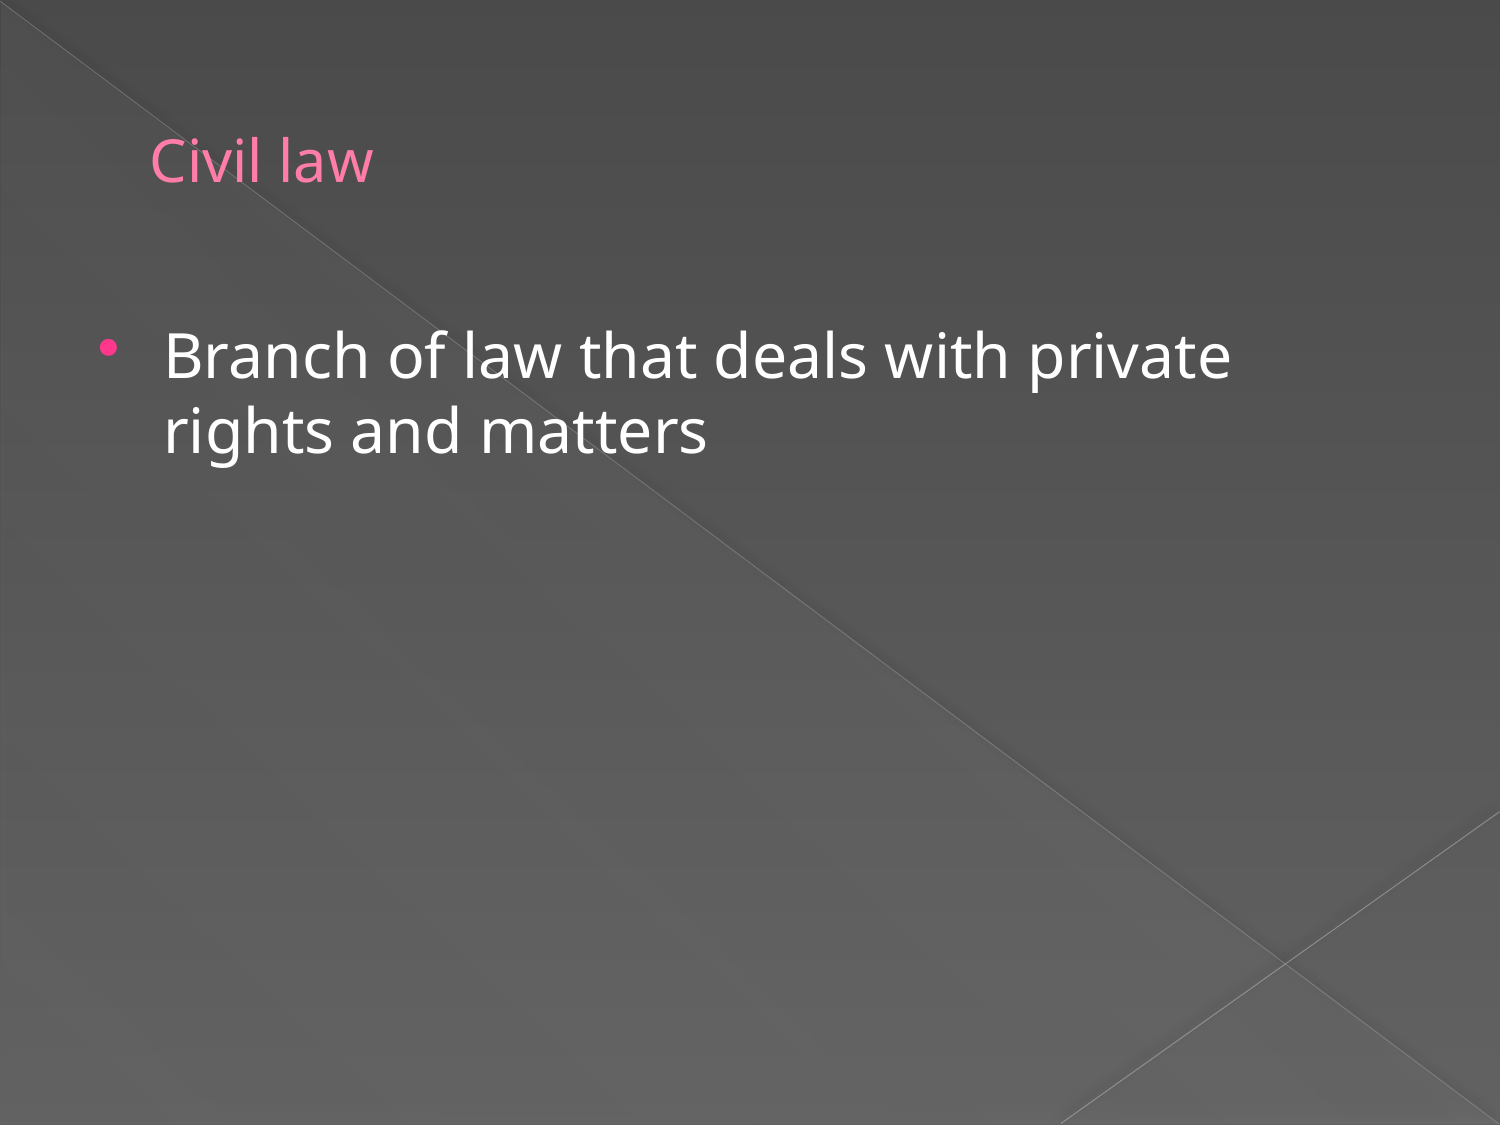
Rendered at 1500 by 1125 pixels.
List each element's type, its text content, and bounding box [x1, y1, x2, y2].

title Civil law [75, 43, 1425, 274]
list Branch of law that deals with private rights and matters [75, 308, 1425, 1059]
